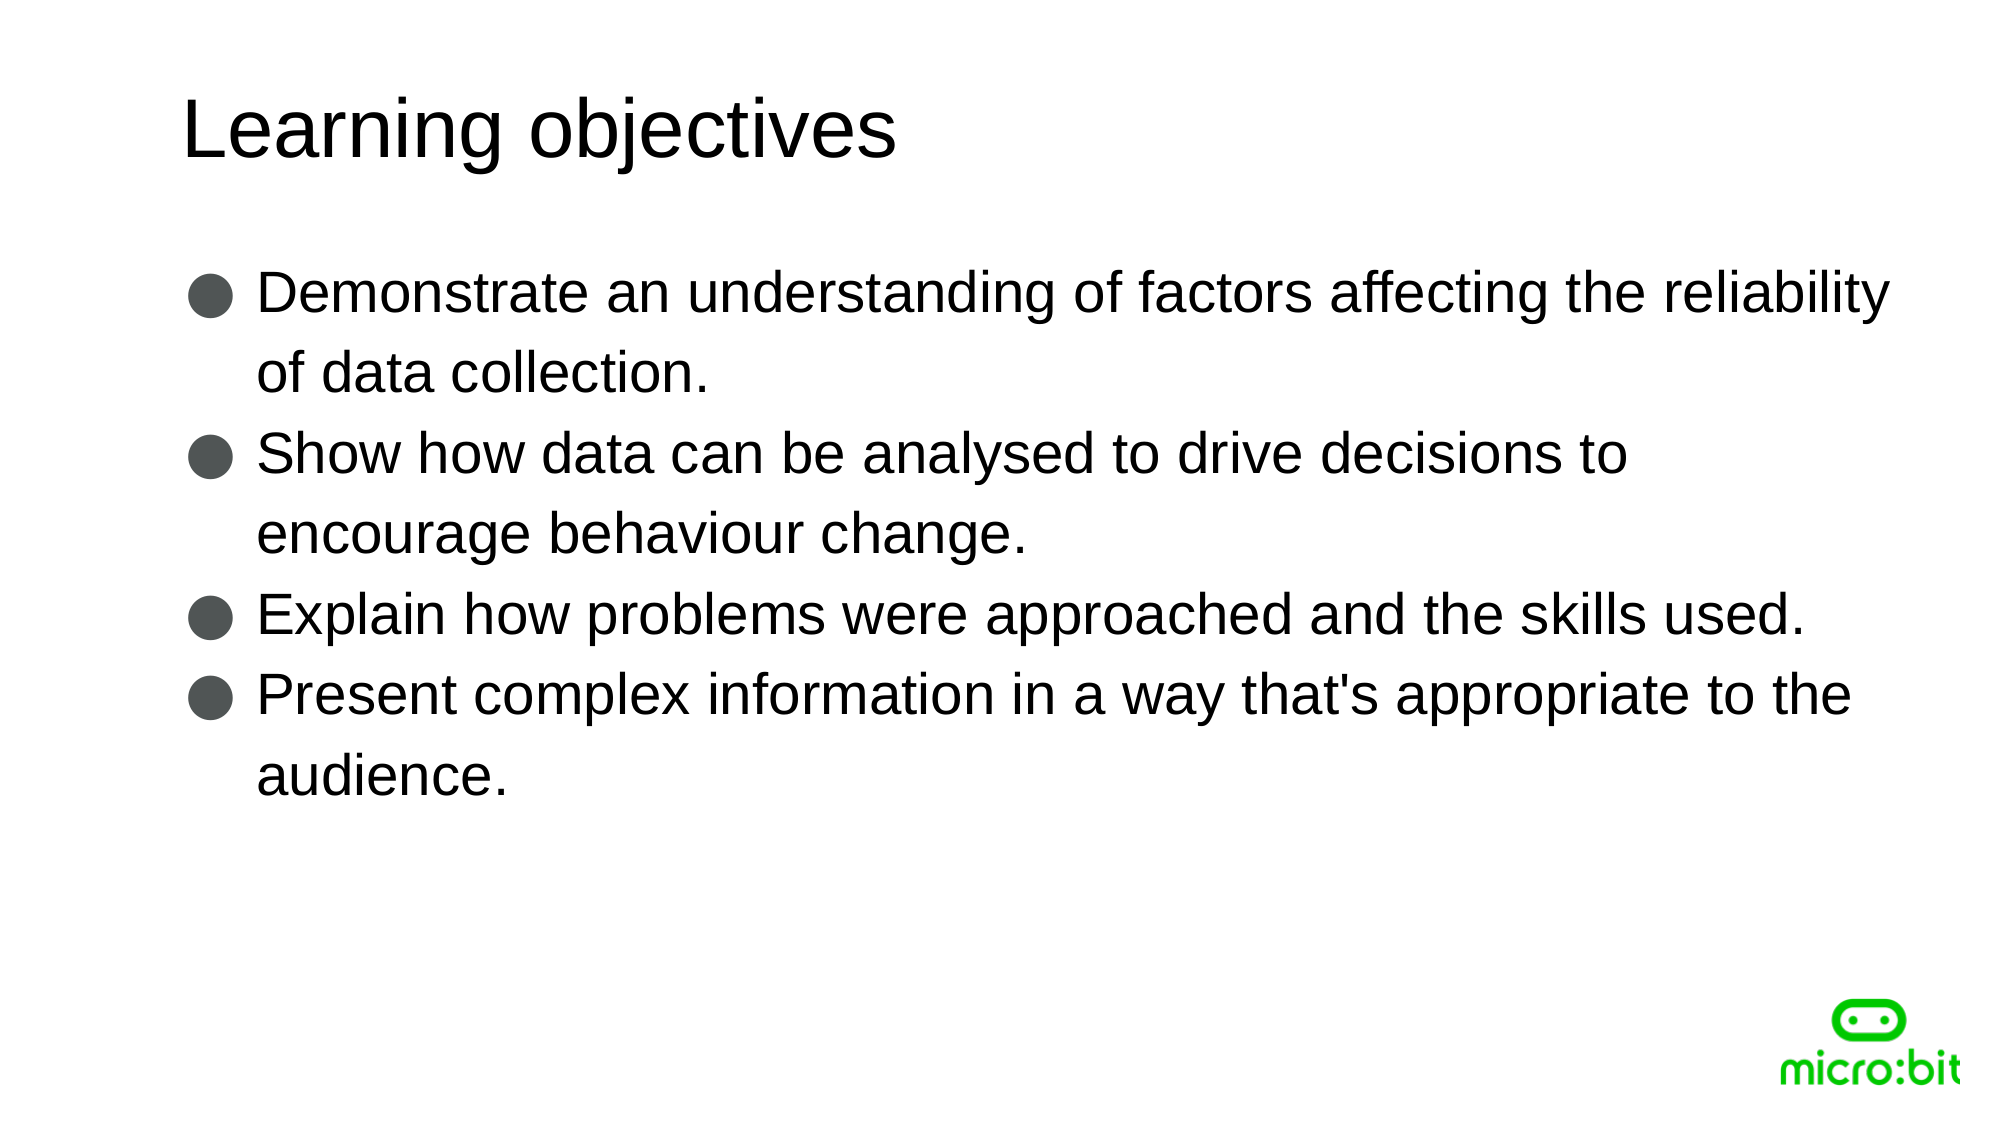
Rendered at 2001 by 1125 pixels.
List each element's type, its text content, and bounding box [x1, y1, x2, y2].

picture [1780, 998, 1960, 1086]
text_box Learning objectives Demonstrate an understanding of factors affecting the reliability of data collection. Show how data can be analysed to drive decisions to encourage behaviour change. Explain how problems were approached and the skills used. Present complex information in a way that's appropriate to the audience. [166, 60, 1918, 884]
